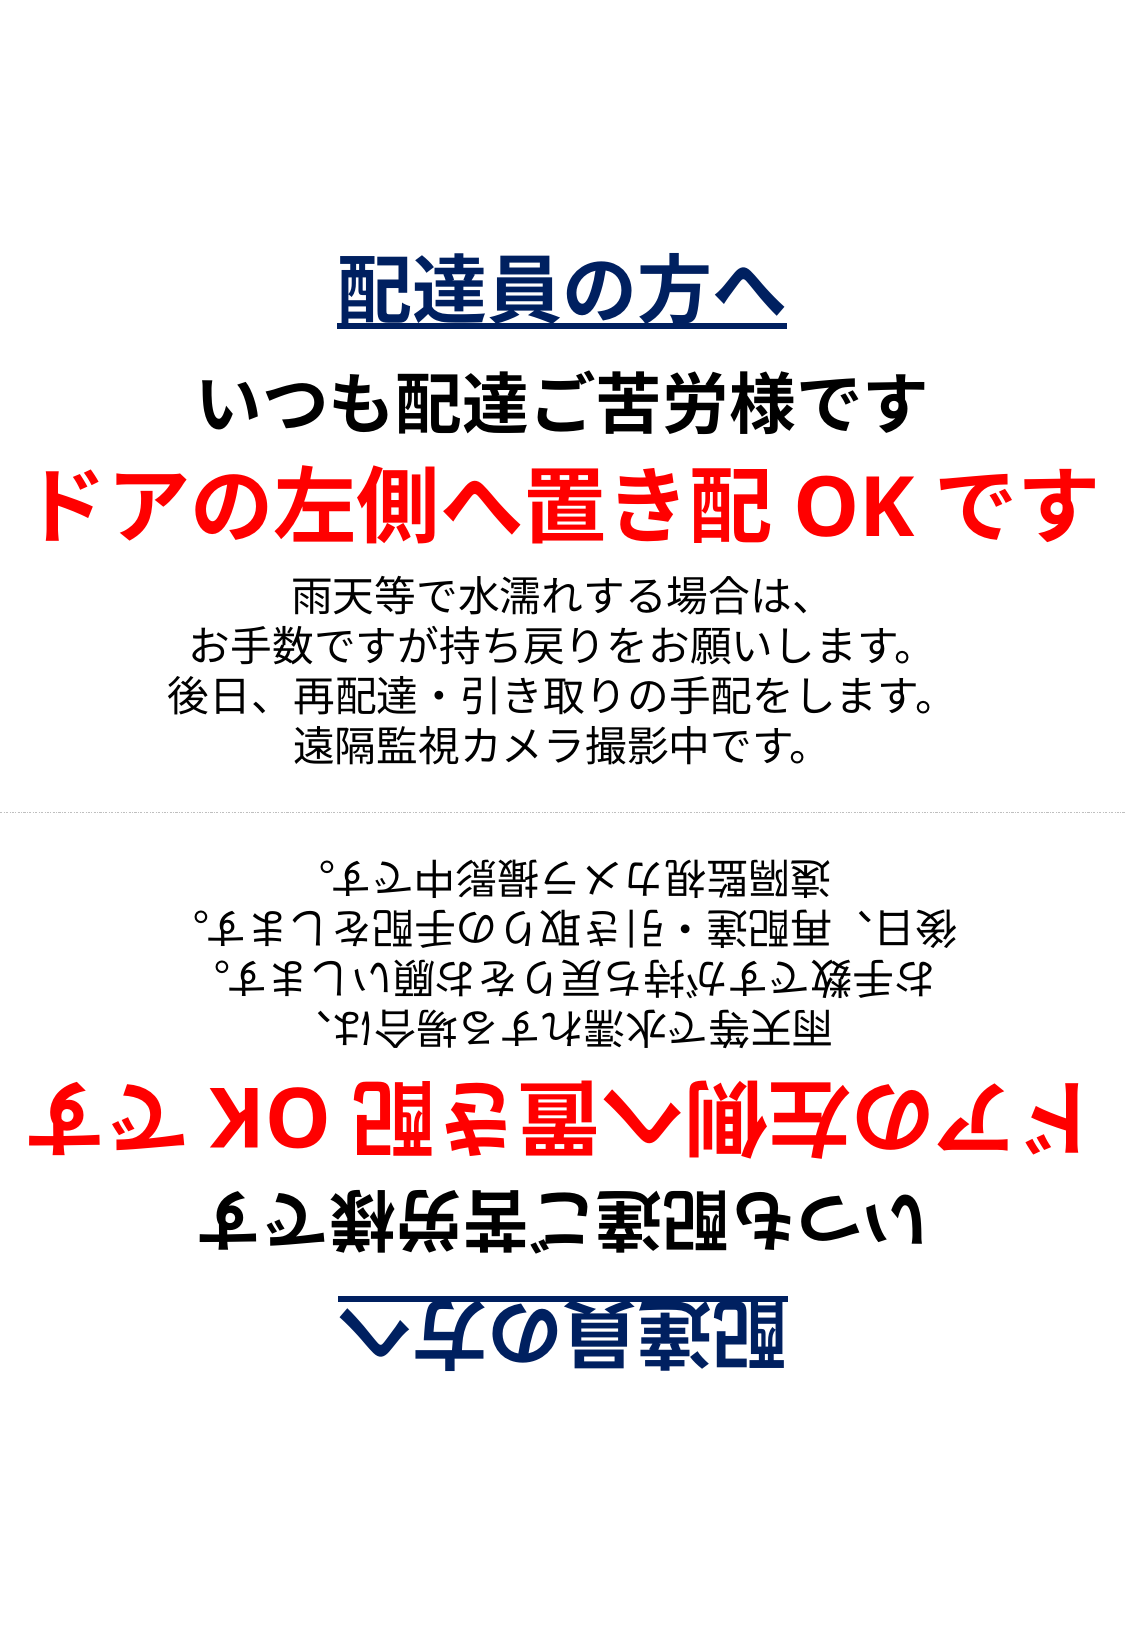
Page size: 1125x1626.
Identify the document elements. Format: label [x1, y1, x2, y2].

text_box [19, 235, 1106, 780]
text_box [19, 845, 1106, 1390]
